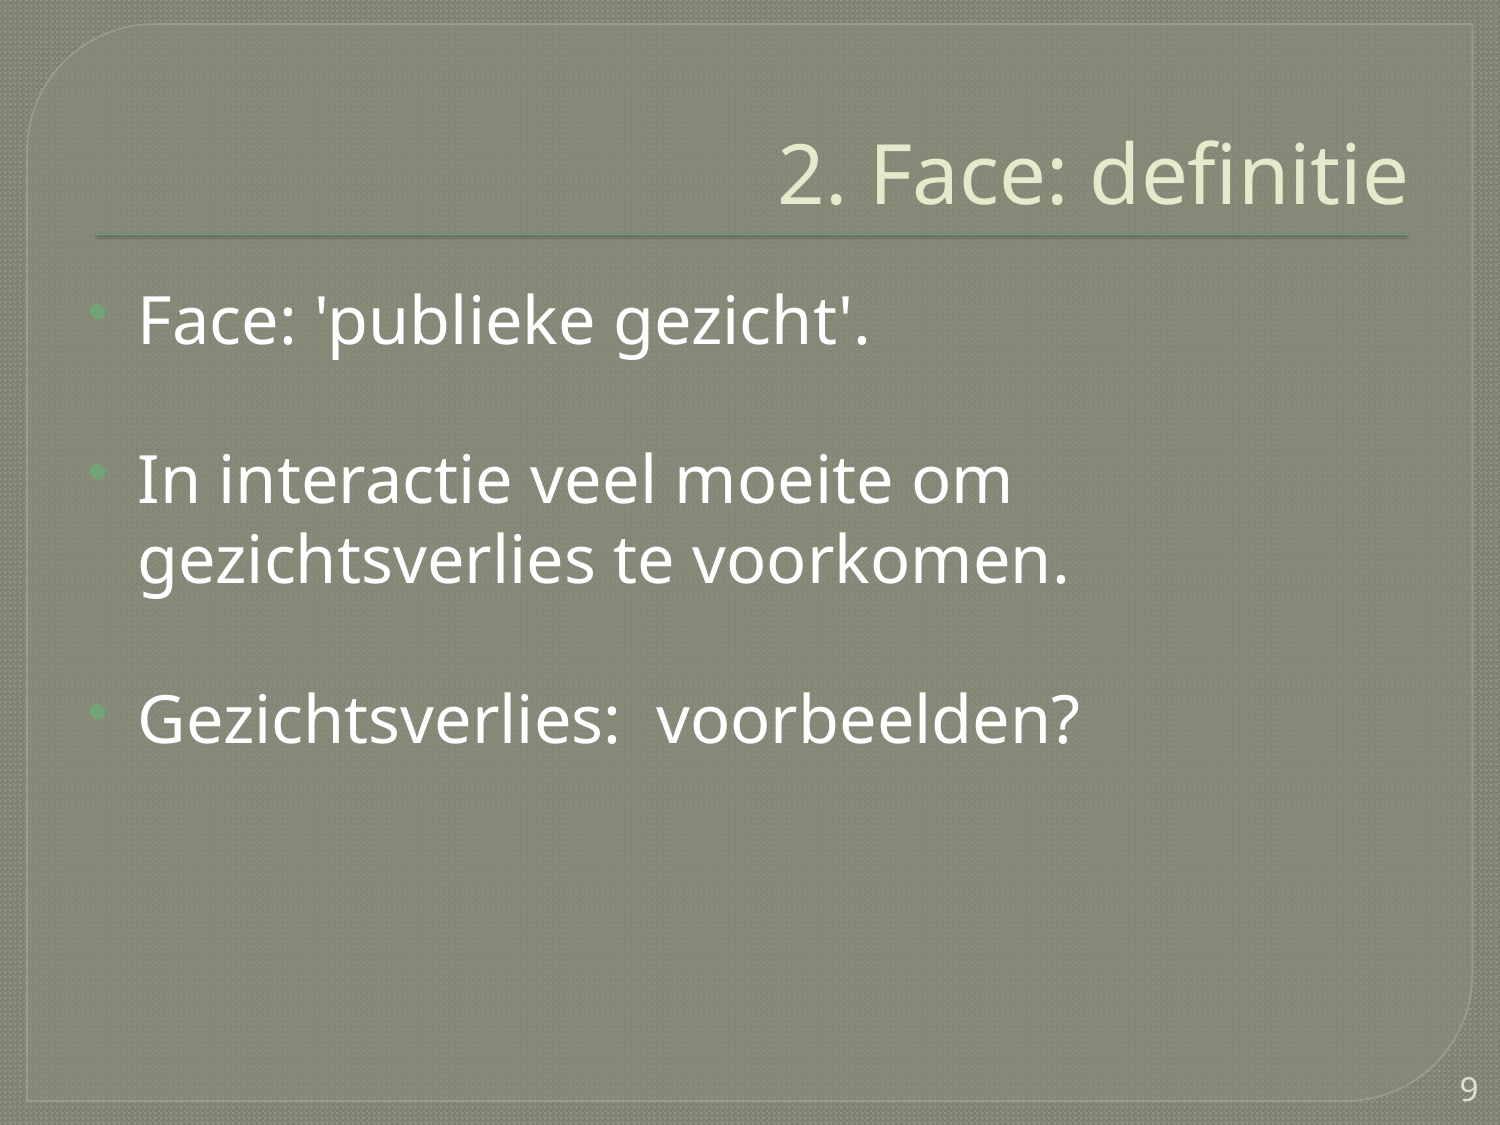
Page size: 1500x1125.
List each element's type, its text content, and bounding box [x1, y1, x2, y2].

slide_number 9 [1417, 1068, 1494, 1114]
title 2. Face: definitie [75, 41, 1425, 230]
list Face: 'publieke gezicht'. In interactie veel moeite om gezichtsverlies te voorkomen. Gezichtsverlies: voorbeelden? [75, 270, 1425, 1013]
